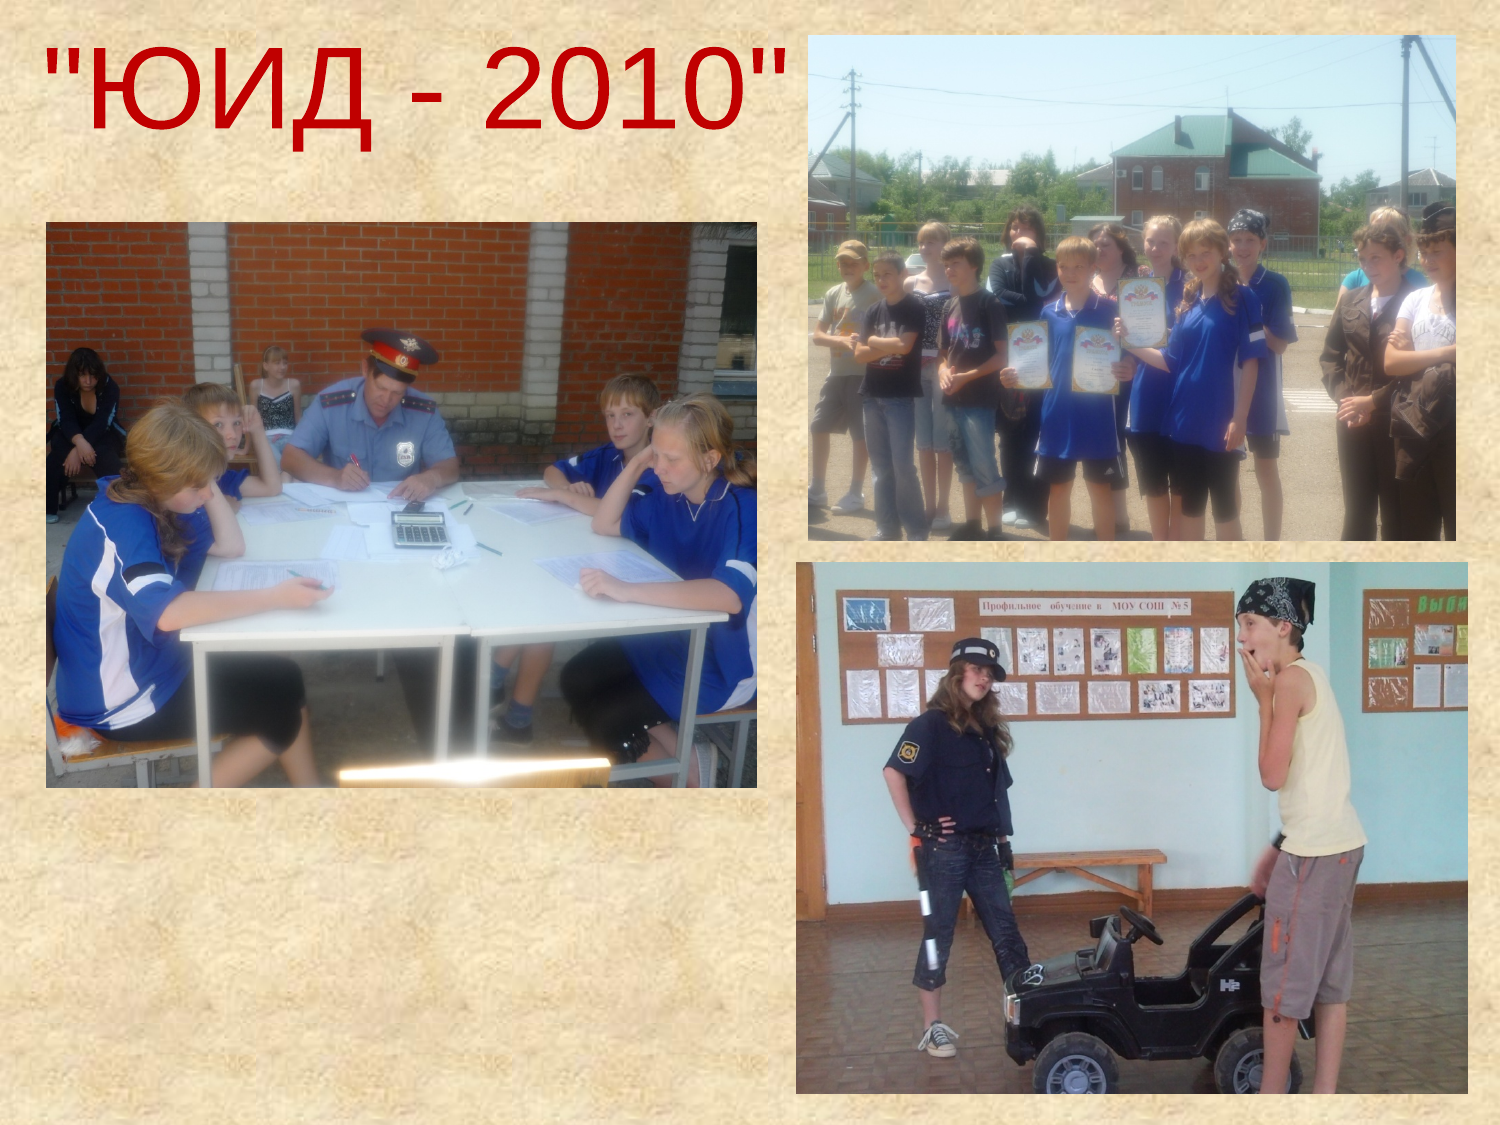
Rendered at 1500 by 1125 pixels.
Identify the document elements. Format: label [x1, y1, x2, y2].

picture [0, 0, 1500, 1125]
list [808, 34, 1456, 541]
